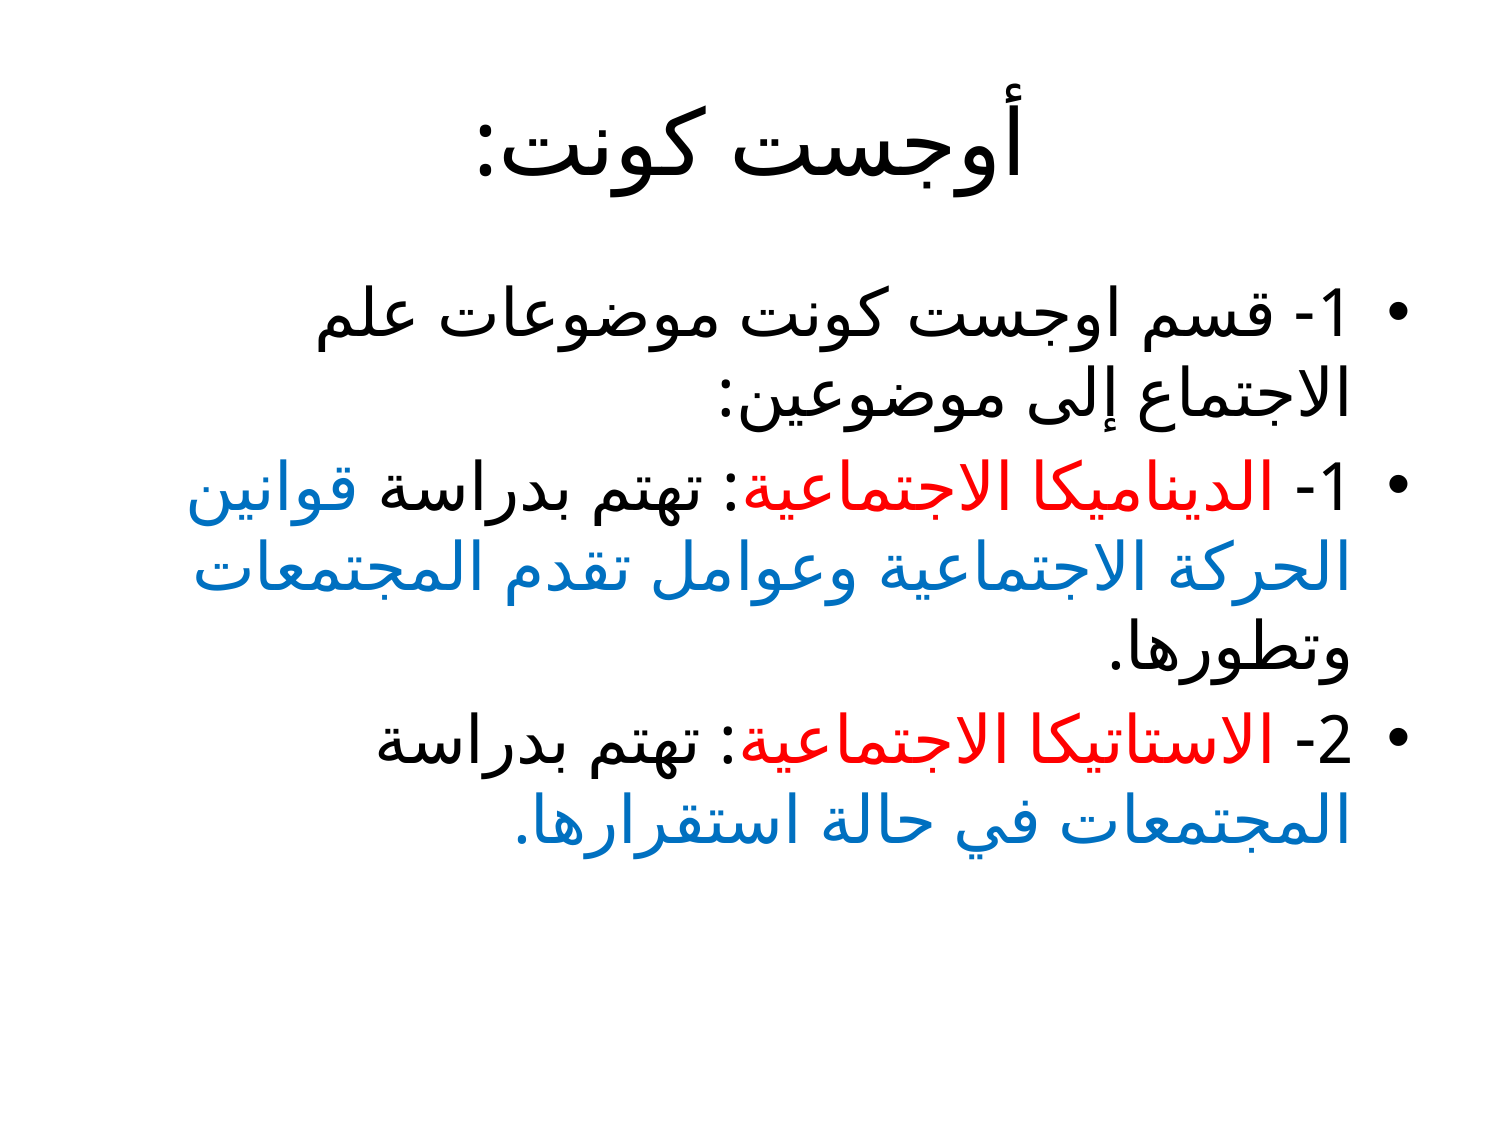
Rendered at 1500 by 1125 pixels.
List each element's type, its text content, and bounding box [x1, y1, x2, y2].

title أوجست كونت: [75, 45, 1425, 233]
list 1- قسم اوجست كونت موضوعات علم الاجتماع إلى موضوعين: 1- الديناميكا الاجتماعية: تهتم بدراسة قوانين الحركة الاجتماعية وعوامل تقدم المجتمعات وتطورها. 2- الاستاتيكا الاجتماعية: تهتم بدراسة المجتمعات في حالة استقرارها. [75, 262, 1425, 1005]
